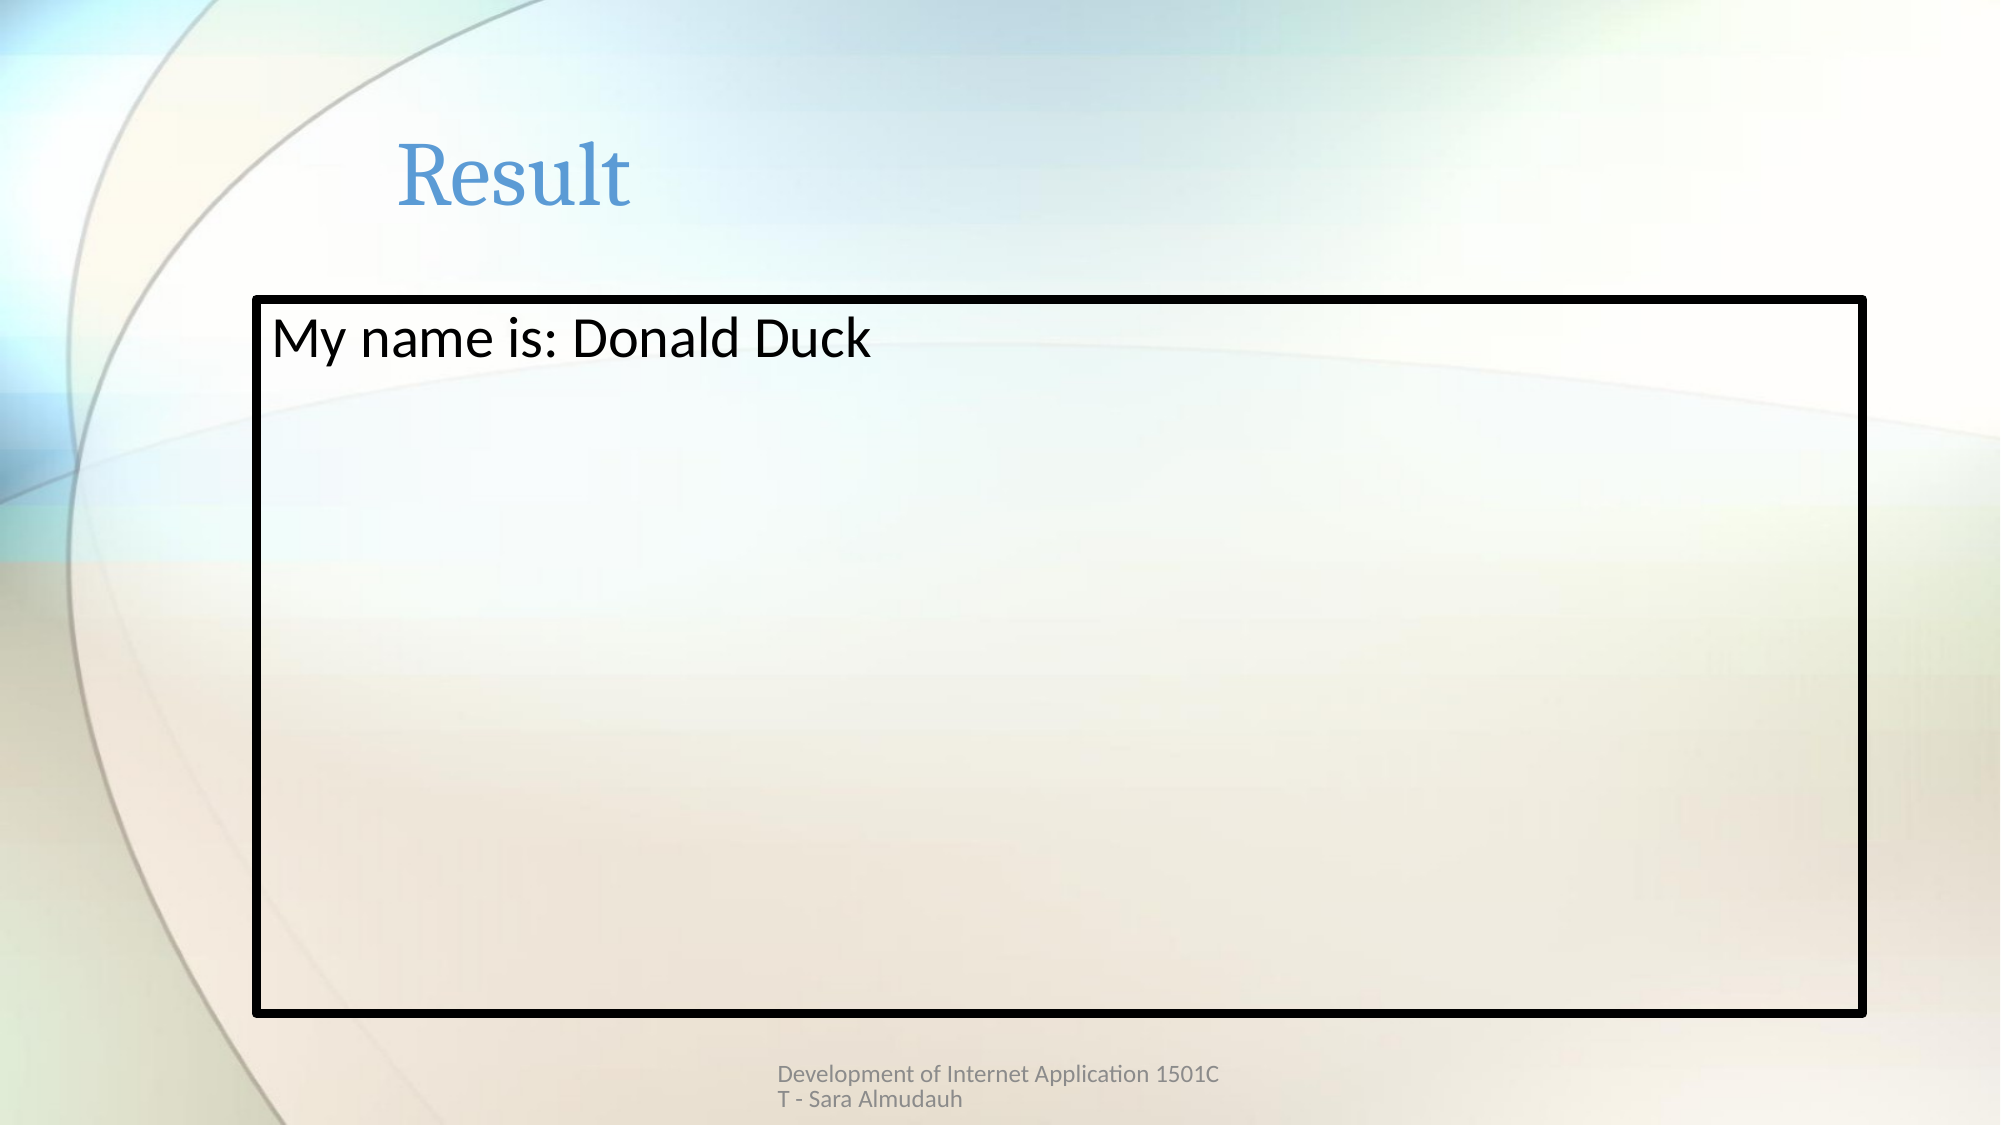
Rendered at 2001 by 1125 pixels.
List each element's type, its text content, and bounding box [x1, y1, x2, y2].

list My name is: Donald Duck [256, 299, 1863, 1014]
picture [0, 0, 2001, 1125]
title Result [381, 59, 1863, 278]
footer Development of Internet Application 1501CT - Sara Almudauh [762, 1042, 1238, 1103]
